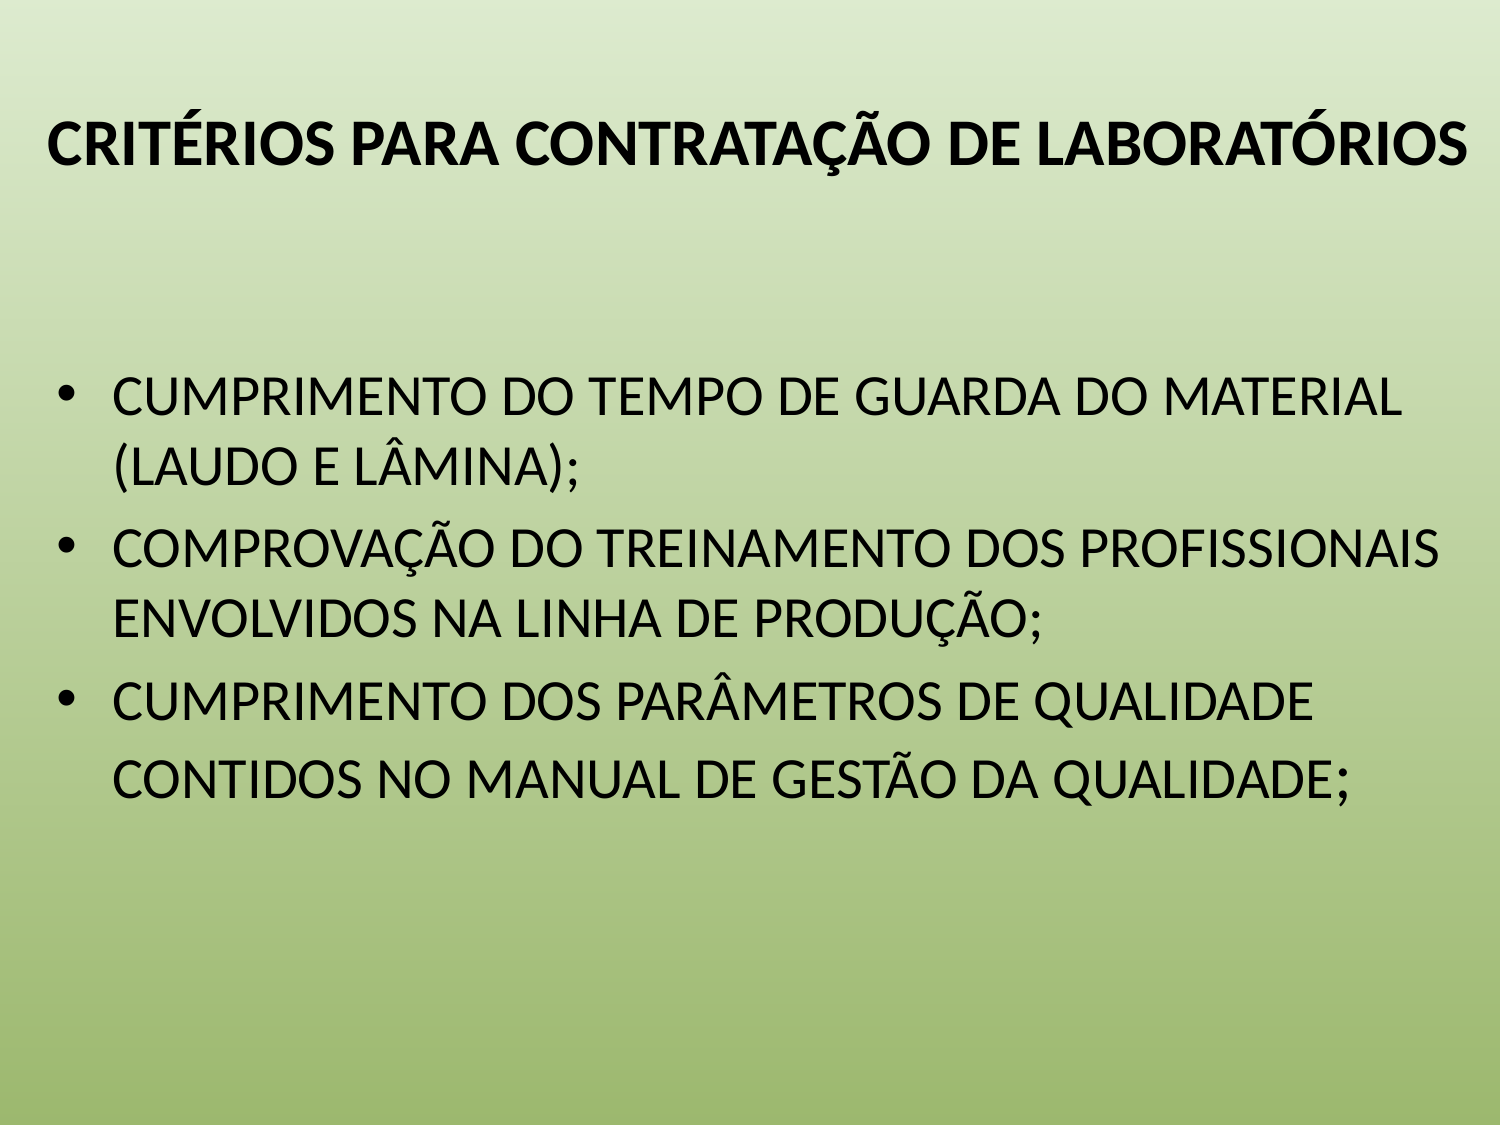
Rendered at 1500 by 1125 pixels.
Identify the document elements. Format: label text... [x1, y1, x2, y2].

list CUMPRIMENTO DO TEMPO DE GUARDA DO MATERIAL (LAUDO E LÂMINA); COMPROVAÇÃO DO TREINAMENTO DOS PROFISSIONAIS ENVOLVIDOS NA LINHA DE PRODUÇÃO; CUMPRIMENTO DOS PARÂMETROS DE QUALIDADE CONTIDOS NO MANUAL DE GESTÃO DA QUALIDADE; [41, 349, 1471, 1093]
title CRITÉRIOS PARA CONTRATAÇÃO DE LABORATÓRIOS [0, 45, 1500, 233]
